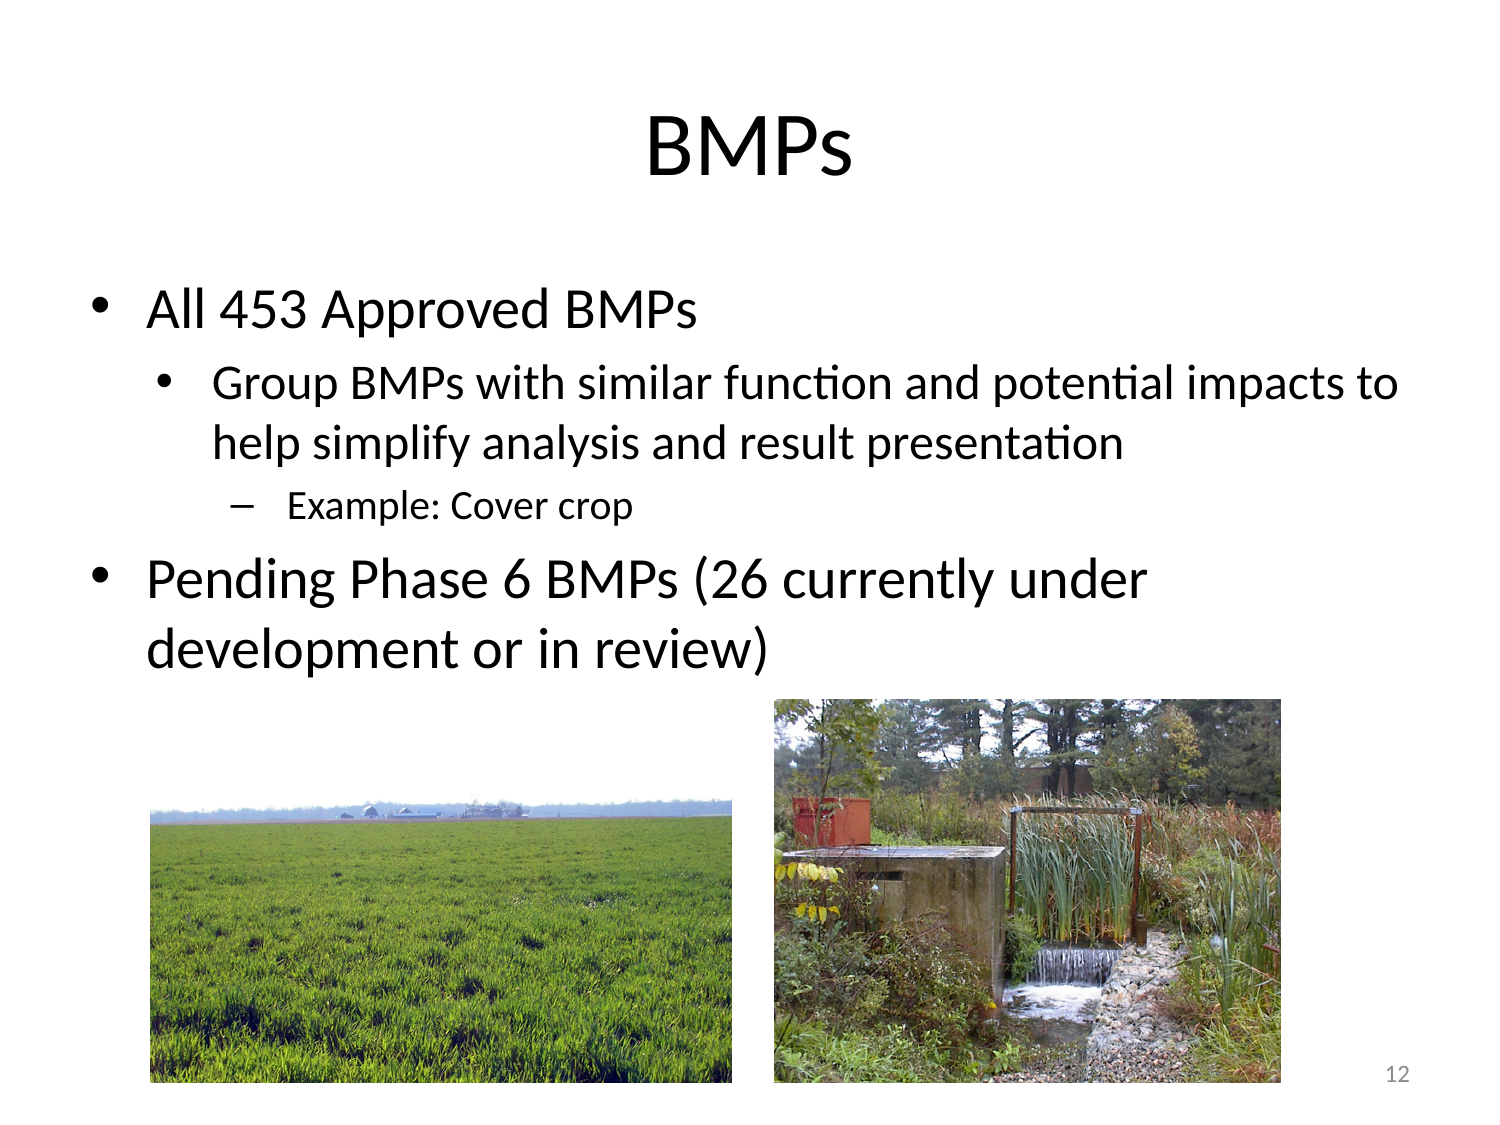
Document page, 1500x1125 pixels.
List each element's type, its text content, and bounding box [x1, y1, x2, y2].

title BMPs [75, 45, 1425, 233]
list All 453 Approved BMPs Group BMPs with similar function and potential impacts to help simplify analysis and result presentation Example: Cover crop Pending Phase 6 BMPs (26 currently under development or in review) [75, 262, 1425, 713]
picture [149, 699, 732, 1084]
picture [774, 699, 1281, 1084]
slide_number 12 [1074, 1042, 1425, 1103]
